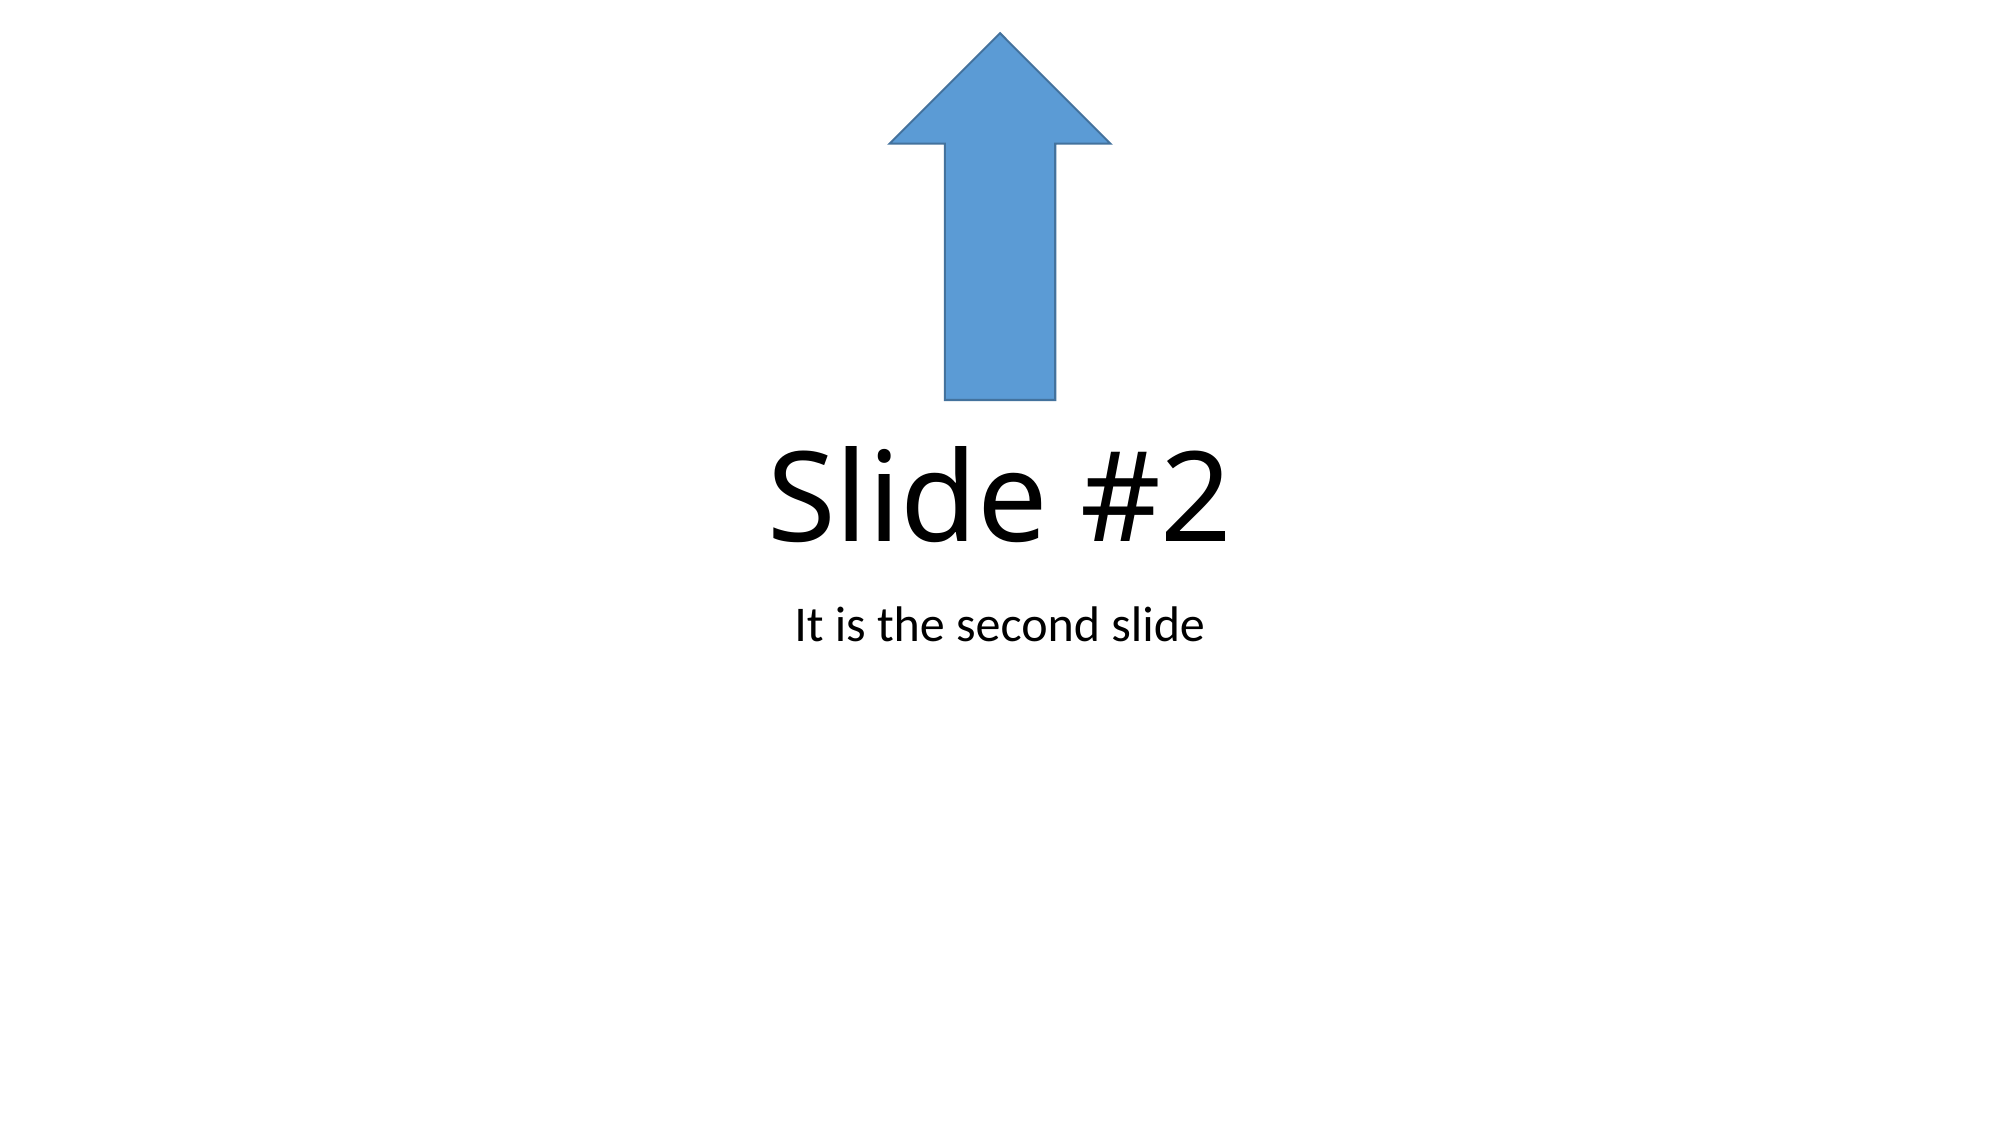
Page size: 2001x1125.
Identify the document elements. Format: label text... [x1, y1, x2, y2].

text_box [887, 31, 1113, 402]
subtitle It is the second slide [249, 590, 1750, 863]
title Slide #2 [249, 184, 1750, 576]
